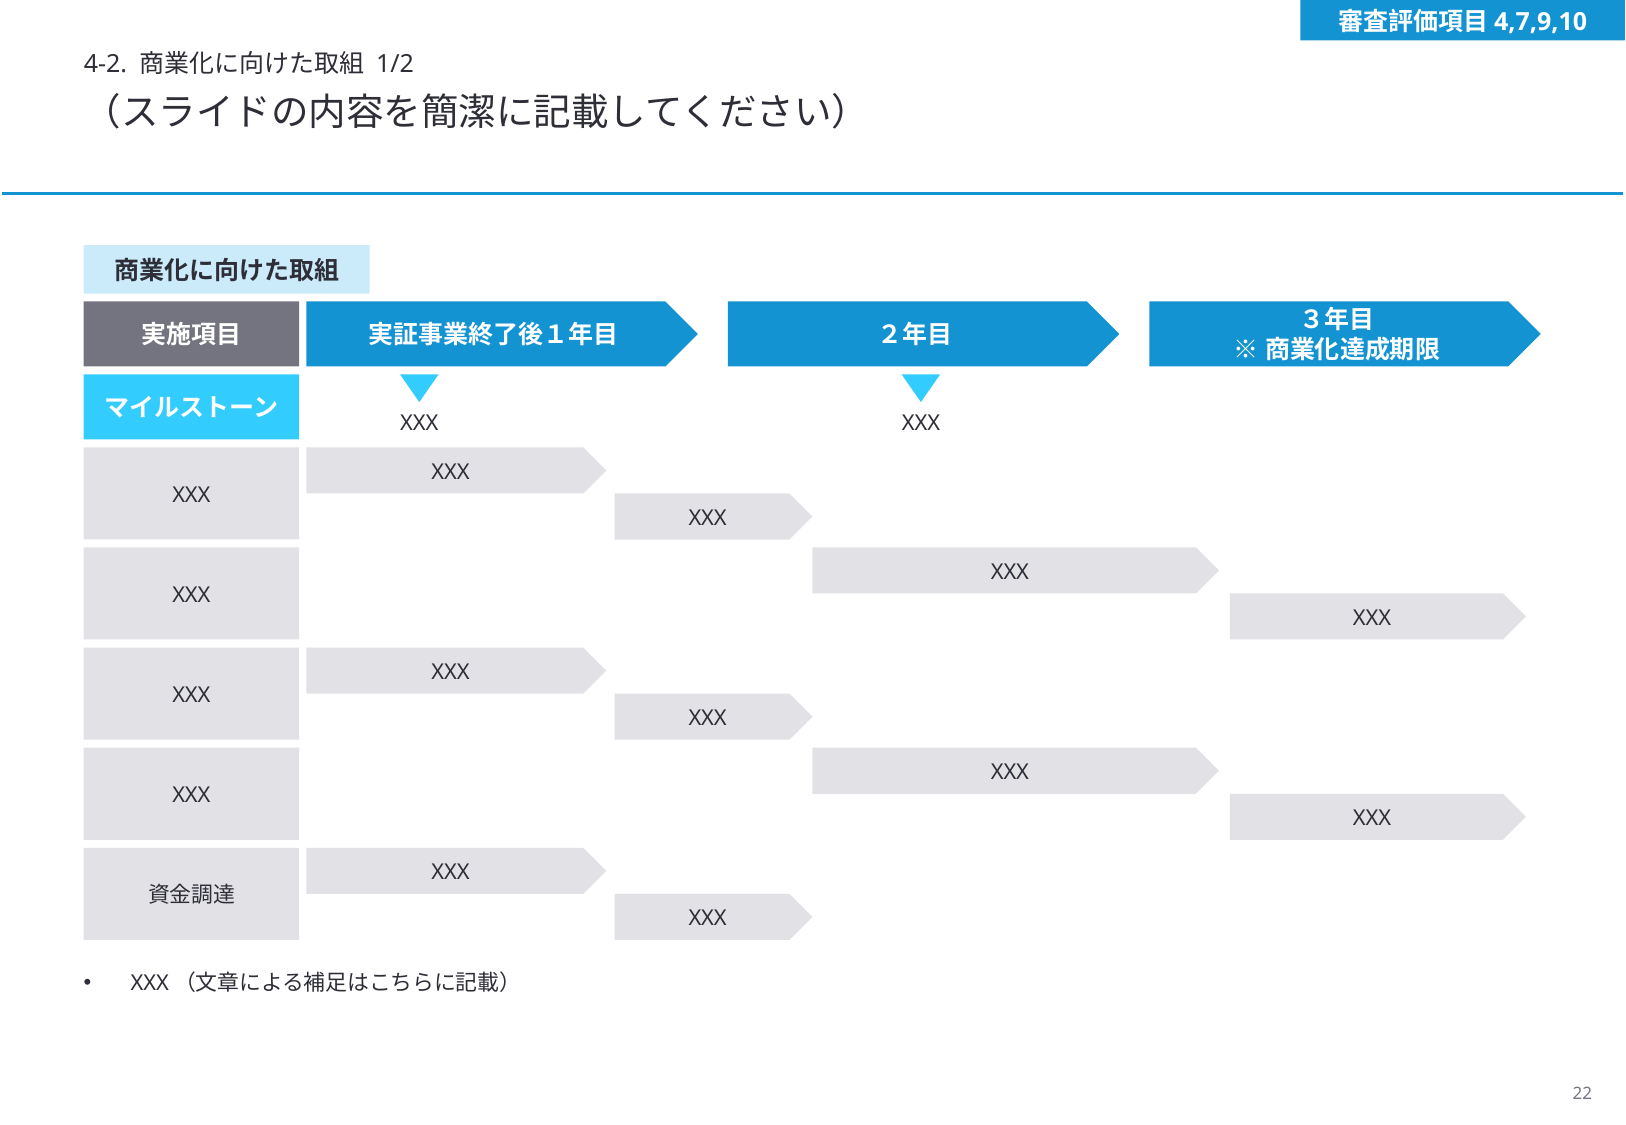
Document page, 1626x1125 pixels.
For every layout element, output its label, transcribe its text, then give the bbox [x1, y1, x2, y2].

text_box 資金調達 [83, 847, 300, 941]
list （スライドの内容を簡潔に記載してください） [84, 83, 1543, 183]
text_box XXX [613, 692, 814, 741]
text_box XXX [811, 746, 1220, 795]
text_box XXX [357, 408, 482, 437]
text_box ３年目 ※商業化達成期限 [1148, 300, 1542, 368]
text_box XXX（文章による補足はこちらに記載） [83, 961, 1541, 1065]
text_box XXX [83, 546, 300, 640]
text_box XXX [305, 846, 607, 895]
text_box XXX [613, 893, 814, 941]
text_box XXX [811, 546, 1220, 595]
text_box [399, 373, 440, 403]
text_box 審査評価項目4,7,9,10 [1299, 0, 1625, 41]
text_box XXX [1228, 792, 1527, 841]
text_box ２年目 [726, 300, 1120, 368]
text_box XXX [1228, 592, 1527, 641]
text_box 実施項目 [83, 301, 300, 367]
text_box 商業化に向けた取組 [83, 244, 370, 294]
text_box XXX [83, 747, 300, 841]
text_box [900, 373, 941, 403]
text_box XXX [305, 646, 607, 695]
text_box XXX [858, 408, 983, 437]
text_box 実証事業終了後１年目 [305, 300, 699, 368]
list 4-2. 商業化に向けた取組 1/2 [84, 40, 1543, 82]
text_box XXX [83, 447, 300, 540]
text_box マイルストーン [83, 374, 300, 440]
text_box XXX [305, 446, 607, 495]
text_box XXX [613, 492, 814, 541]
text_box XXX [83, 647, 300, 740]
